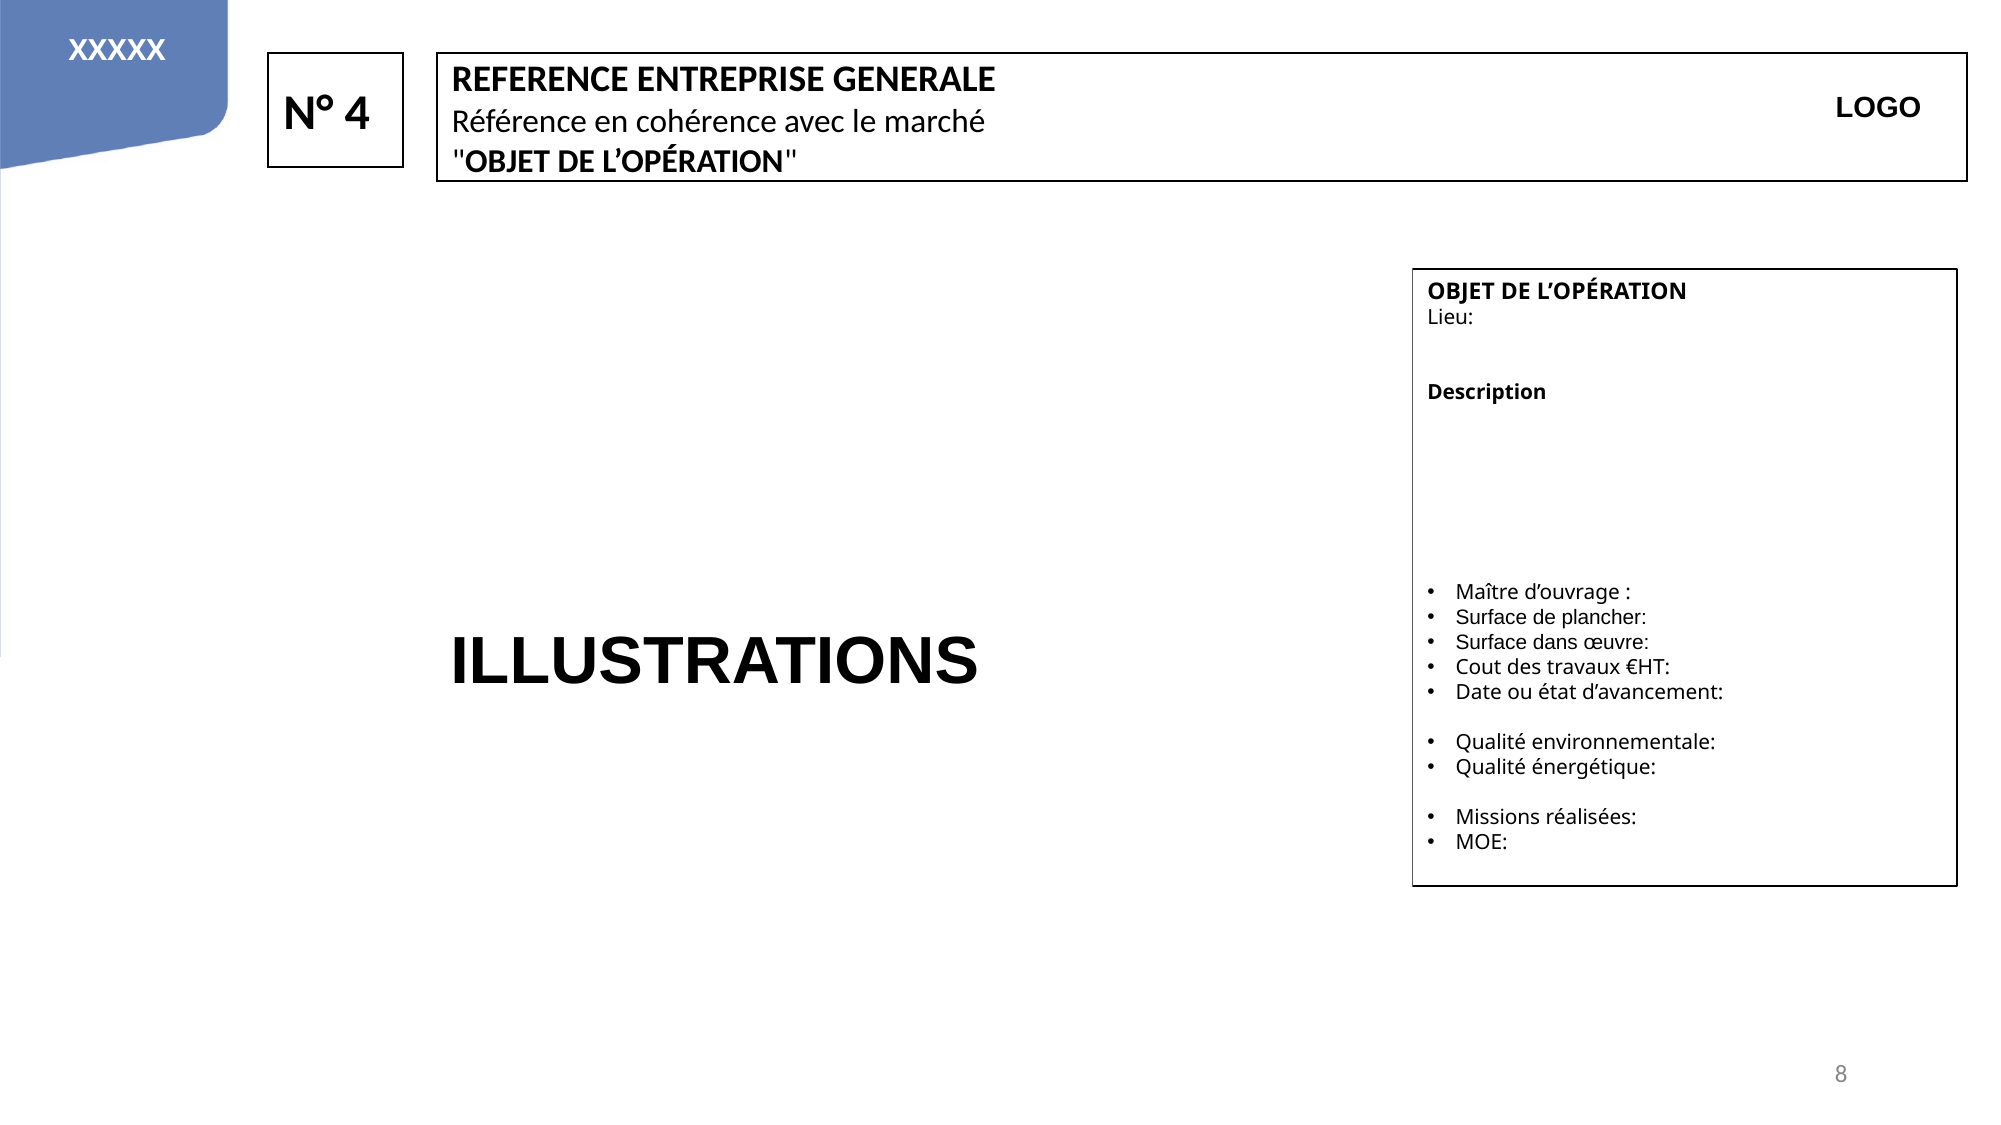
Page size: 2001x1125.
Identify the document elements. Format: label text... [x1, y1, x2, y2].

picture [0, 0, 1012, 657]
text_box LOGO [1810, 81, 1947, 131]
text_box ILLUSTRATIONS [34, 198, 1415, 1114]
text_box REFERENCE ENTREPRISE GENERALE Référence en cohérence avec le marché "OBJET DE L’OPÉRATION" [1016, 52, 1967, 181]
slide_number 8 [1415, 1042, 1863, 1103]
text_box OBJET DE L’OPÉRATION Lieu: Description Maître d’ouvrage : Surface de plancher: Surface dans œuvre: Cout des travaux €HT: Date ou état d’avancement: Qualité environnementale: Qualité énergétique: Missions réalisées: MOE: [1415, 269, 1957, 887]
